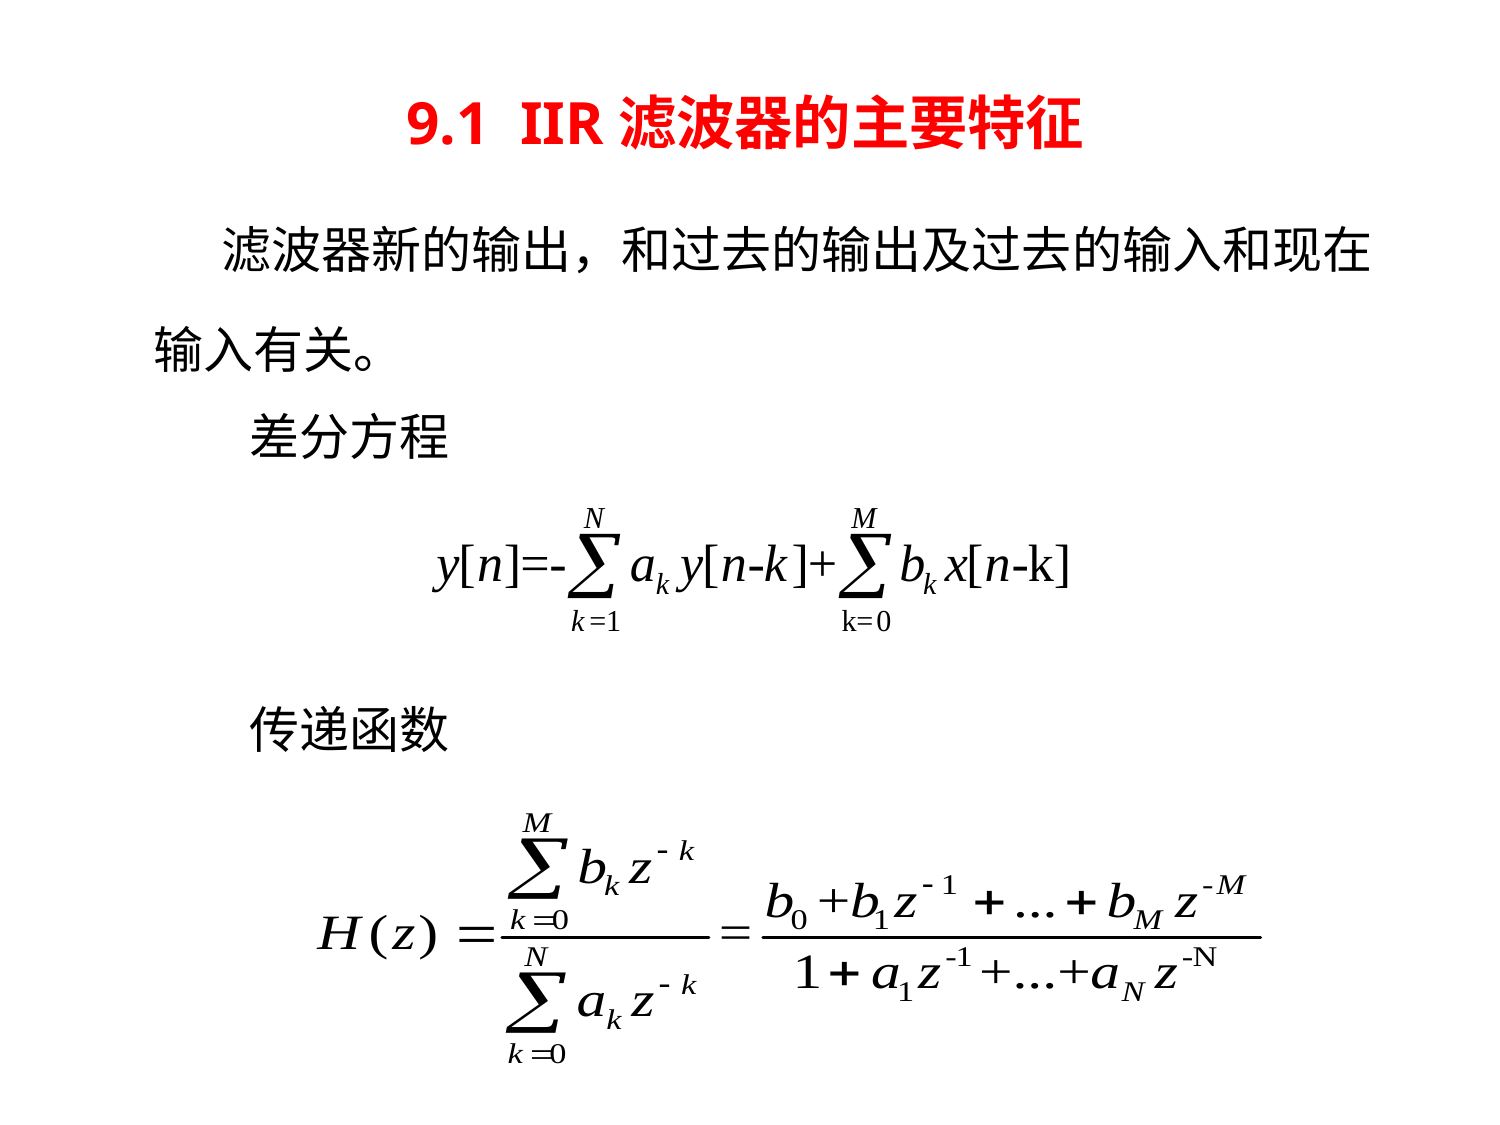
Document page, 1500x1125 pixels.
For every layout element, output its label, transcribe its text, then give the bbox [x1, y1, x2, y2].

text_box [304, 796, 1274, 1079]
text_box 传递函数 [234, 691, 547, 767]
list 滤波器新的输出，和过去的输出及过去的输入和现在 输入有关。 [138, 180, 1414, 969]
title 9.1 IIR滤波器的主要特征 [70, 90, 1421, 118]
title 9.1 IIR滤波器的主要特征 [70, 119, 1421, 154]
text_box 差分方程 [234, 398, 1235, 474]
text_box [421, 492, 1079, 645]
